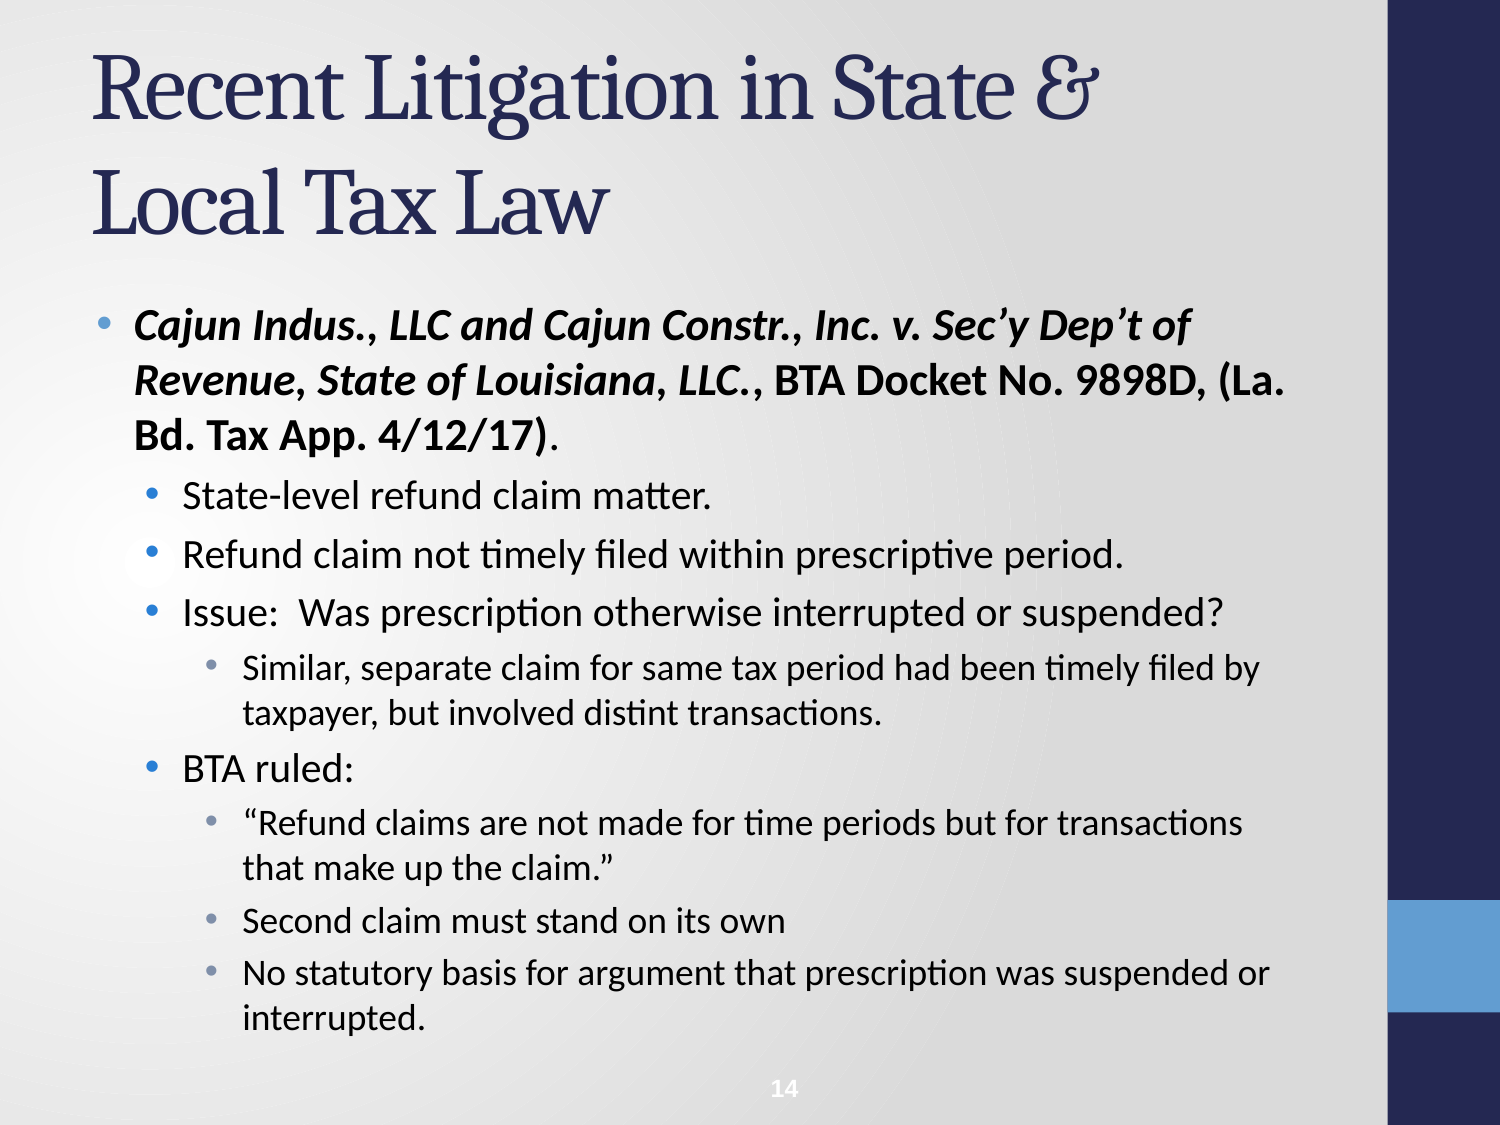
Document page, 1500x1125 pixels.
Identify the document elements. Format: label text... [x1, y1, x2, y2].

list Cajun Indus., LLC and Cajun Constr., Inc. v. Sec’y Dep’t of Revenue, State of Louisiana, LLC., BTA Docket No. 9898D, (La. Bd. Tax App. 4/12/17). State-level refund claim matter. Refund claim not timely filed within prescriptive period. Issue: Was prescription otherwise interrupted or suspended? Similar, separate claim for same tax period had been timely filed by taxpayer, but involved distint transactions. BTA ruled: “Refund claims are not made for time periods but for transactions that make up the claim.” Second claim must stand on its own No statutory basis for argument that prescription was suspended or interrupted. [62, 287, 1325, 1050]
title Recent Litigation in State & Local Tax Law [75, 45, 1325, 233]
text_box 14 [609, 1065, 960, 1125]
